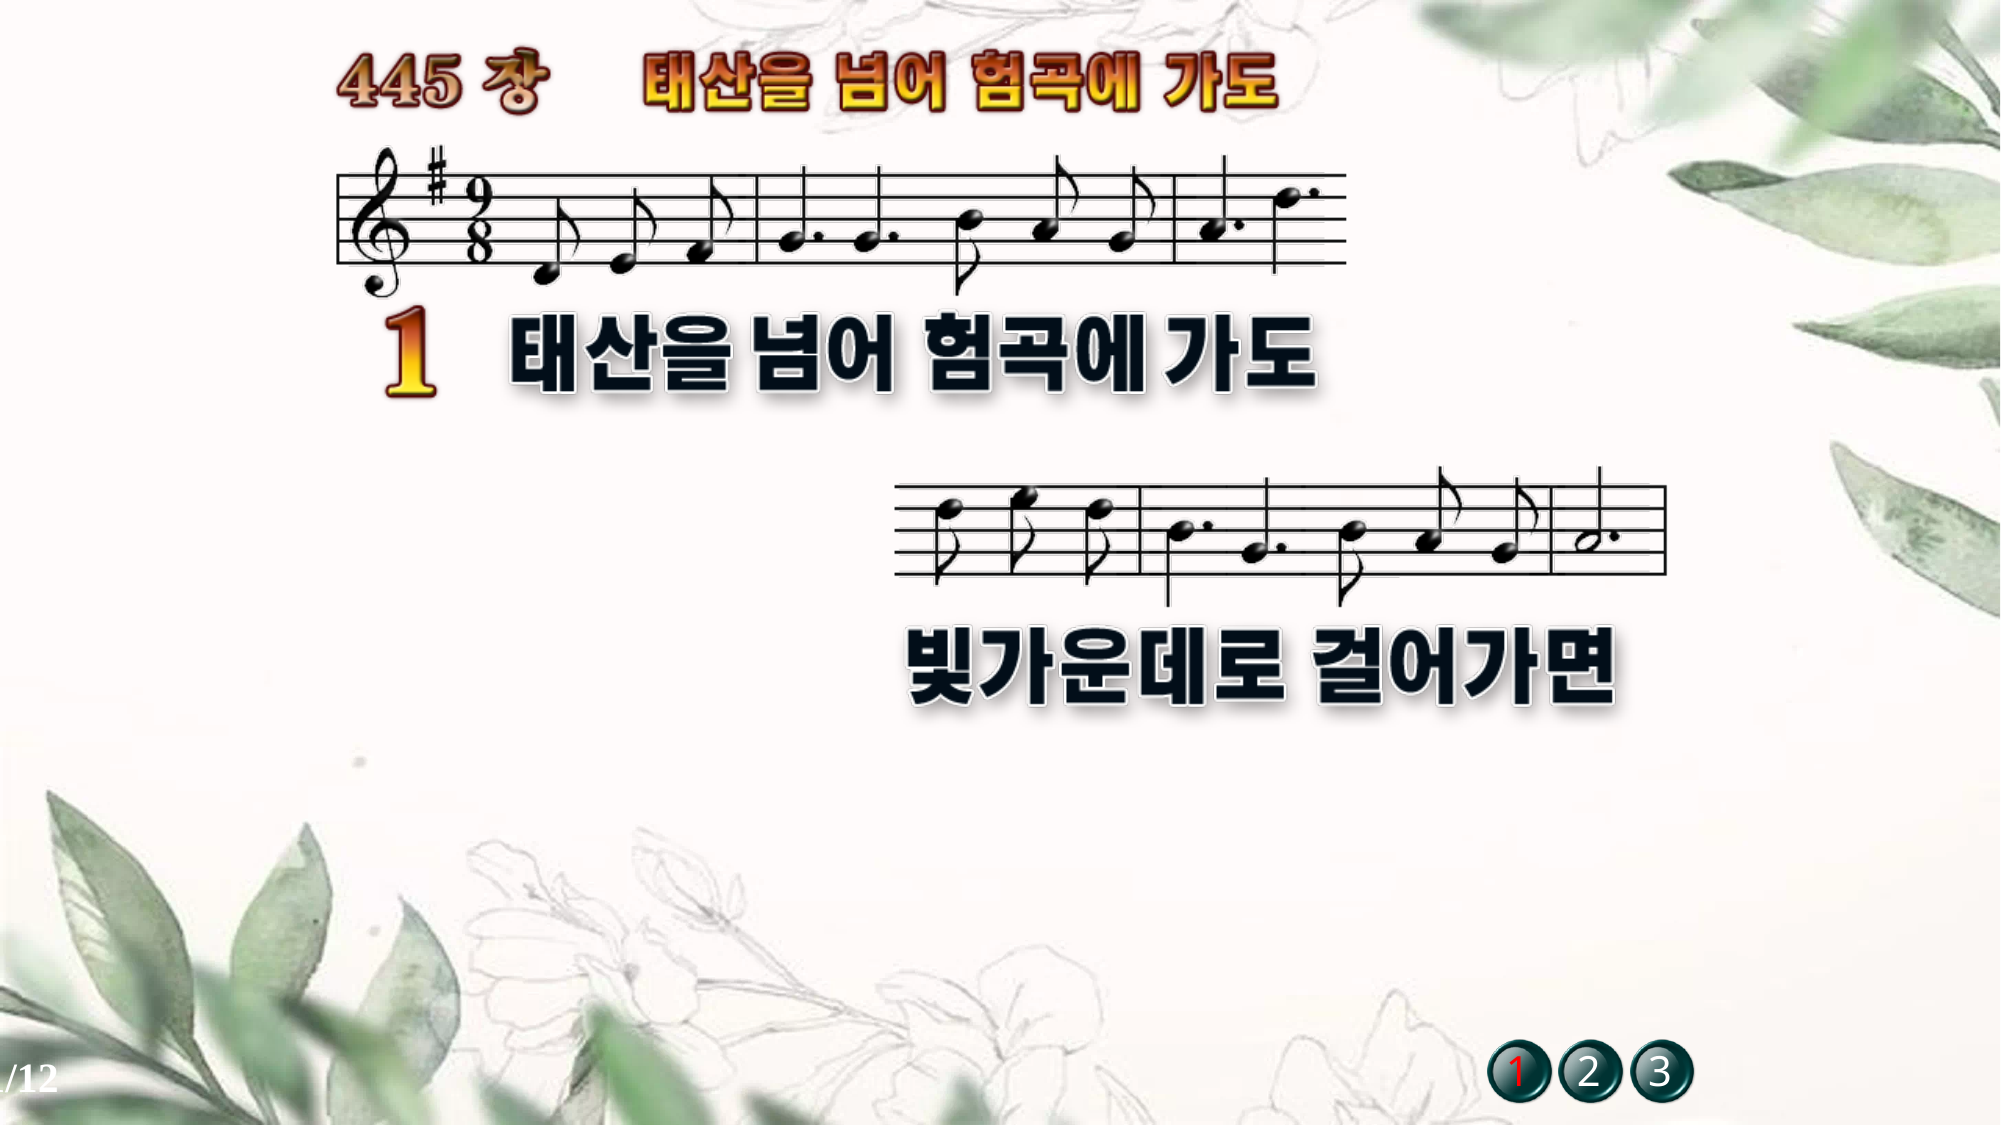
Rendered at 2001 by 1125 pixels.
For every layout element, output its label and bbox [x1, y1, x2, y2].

picture [0, 0, 2001, 1125]
text_box [1555, 1035, 1626, 1106]
text_box [1484, 1035, 1555, 1106]
text_box [1627, 1035, 1697, 1106]
